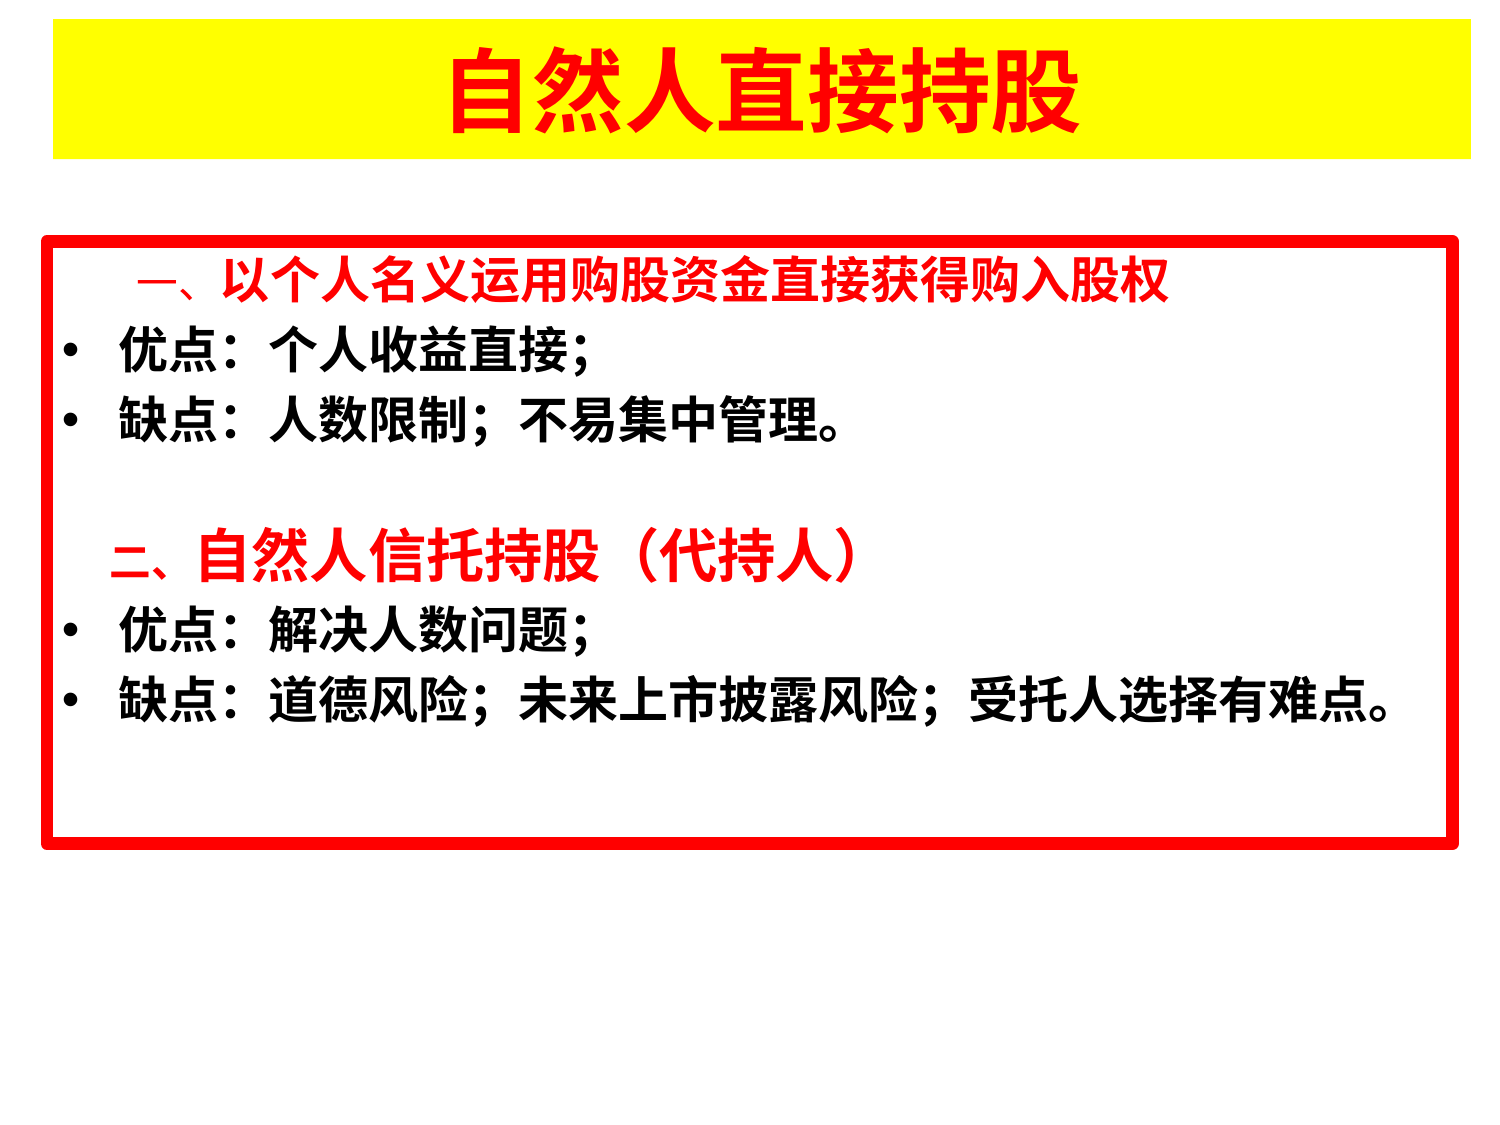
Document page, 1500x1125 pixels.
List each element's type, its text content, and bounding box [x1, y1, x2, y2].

title 自然人直接持股 [53, 19, 1471, 160]
list 一、以个人名义运用购股资金直接获得购入股权 优点：个人收益直接； 缺点：人数限制；不易集中管理。 二、自然人信托持股（代持人） 优点：解决人数问题； 缺点：道德风险；未来上市披露风险；受托人选择有难点。 [46, 241, 1453, 844]
